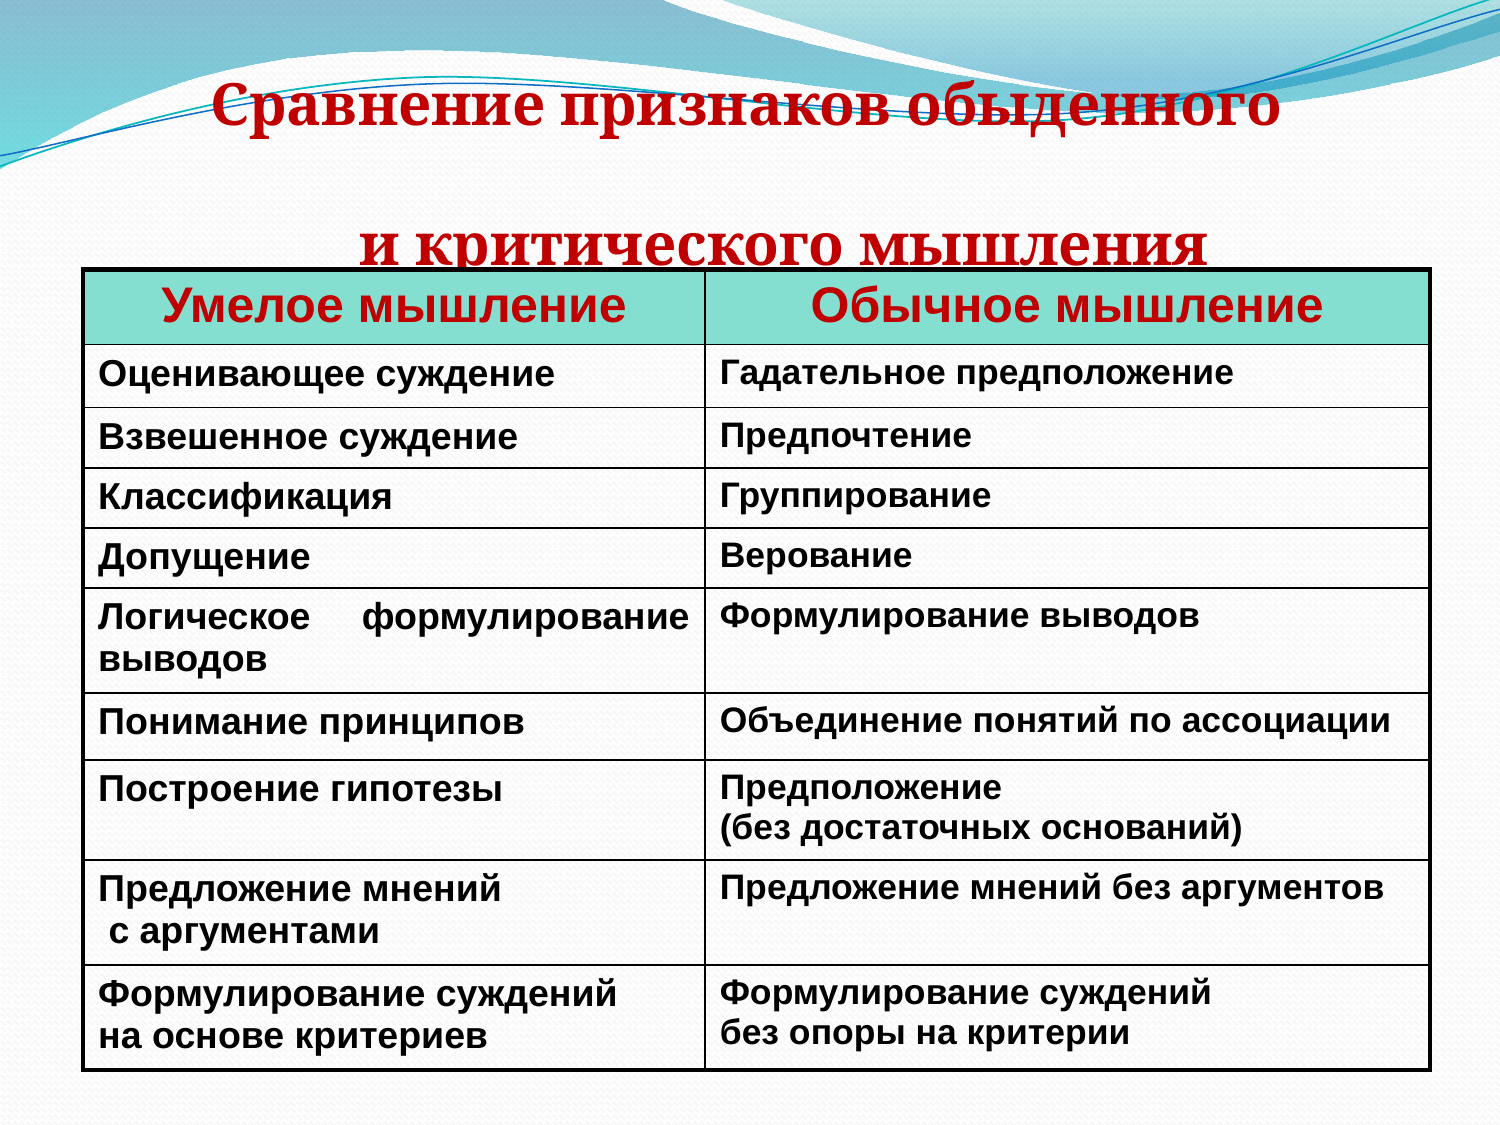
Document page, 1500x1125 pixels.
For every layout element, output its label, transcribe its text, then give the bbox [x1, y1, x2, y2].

table_cell Взвешенное суждение [85, 408, 704, 467]
table_cell Объединение понятий по ассоциации [706, 694, 1428, 759]
table_cell Понимание принципов [85, 694, 704, 759]
table_cell Формулирование выводов [706, 589, 1428, 692]
table_cell Предложение мнений с аргументами [85, 861, 704, 964]
table_cell Предложение мнений без аргументов [706, 861, 1428, 964]
table_cell Формулирование суждений на основе критериев [85, 966, 704, 1068]
table_cell Допущение [85, 529, 704, 587]
table_cell Предположение (без достаточных оснований) [706, 761, 1428, 859]
table_cell Верование [706, 529, 1428, 587]
table_header Обычное мышление [706, 272, 1428, 344]
table_header Умелое мышление [85, 272, 704, 344]
table_cell Построение гипотезы [85, 761, 704, 859]
table_cell Оценивающее суждение [85, 345, 704, 407]
table_cell Формулирование суждений без опоры на критерии [706, 966, 1428, 1068]
table_cell Классификация [85, 469, 704, 527]
table_cell Гадательное предположение [706, 345, 1428, 407]
table_cell Группирование [706, 469, 1428, 527]
table_cell Предпочтение [706, 408, 1428, 467]
table_cell Логическое формулирование выводов [85, 589, 704, 692]
text_box Сравнение признаков обыденного и критического мышления [110, 94, 1381, 250]
